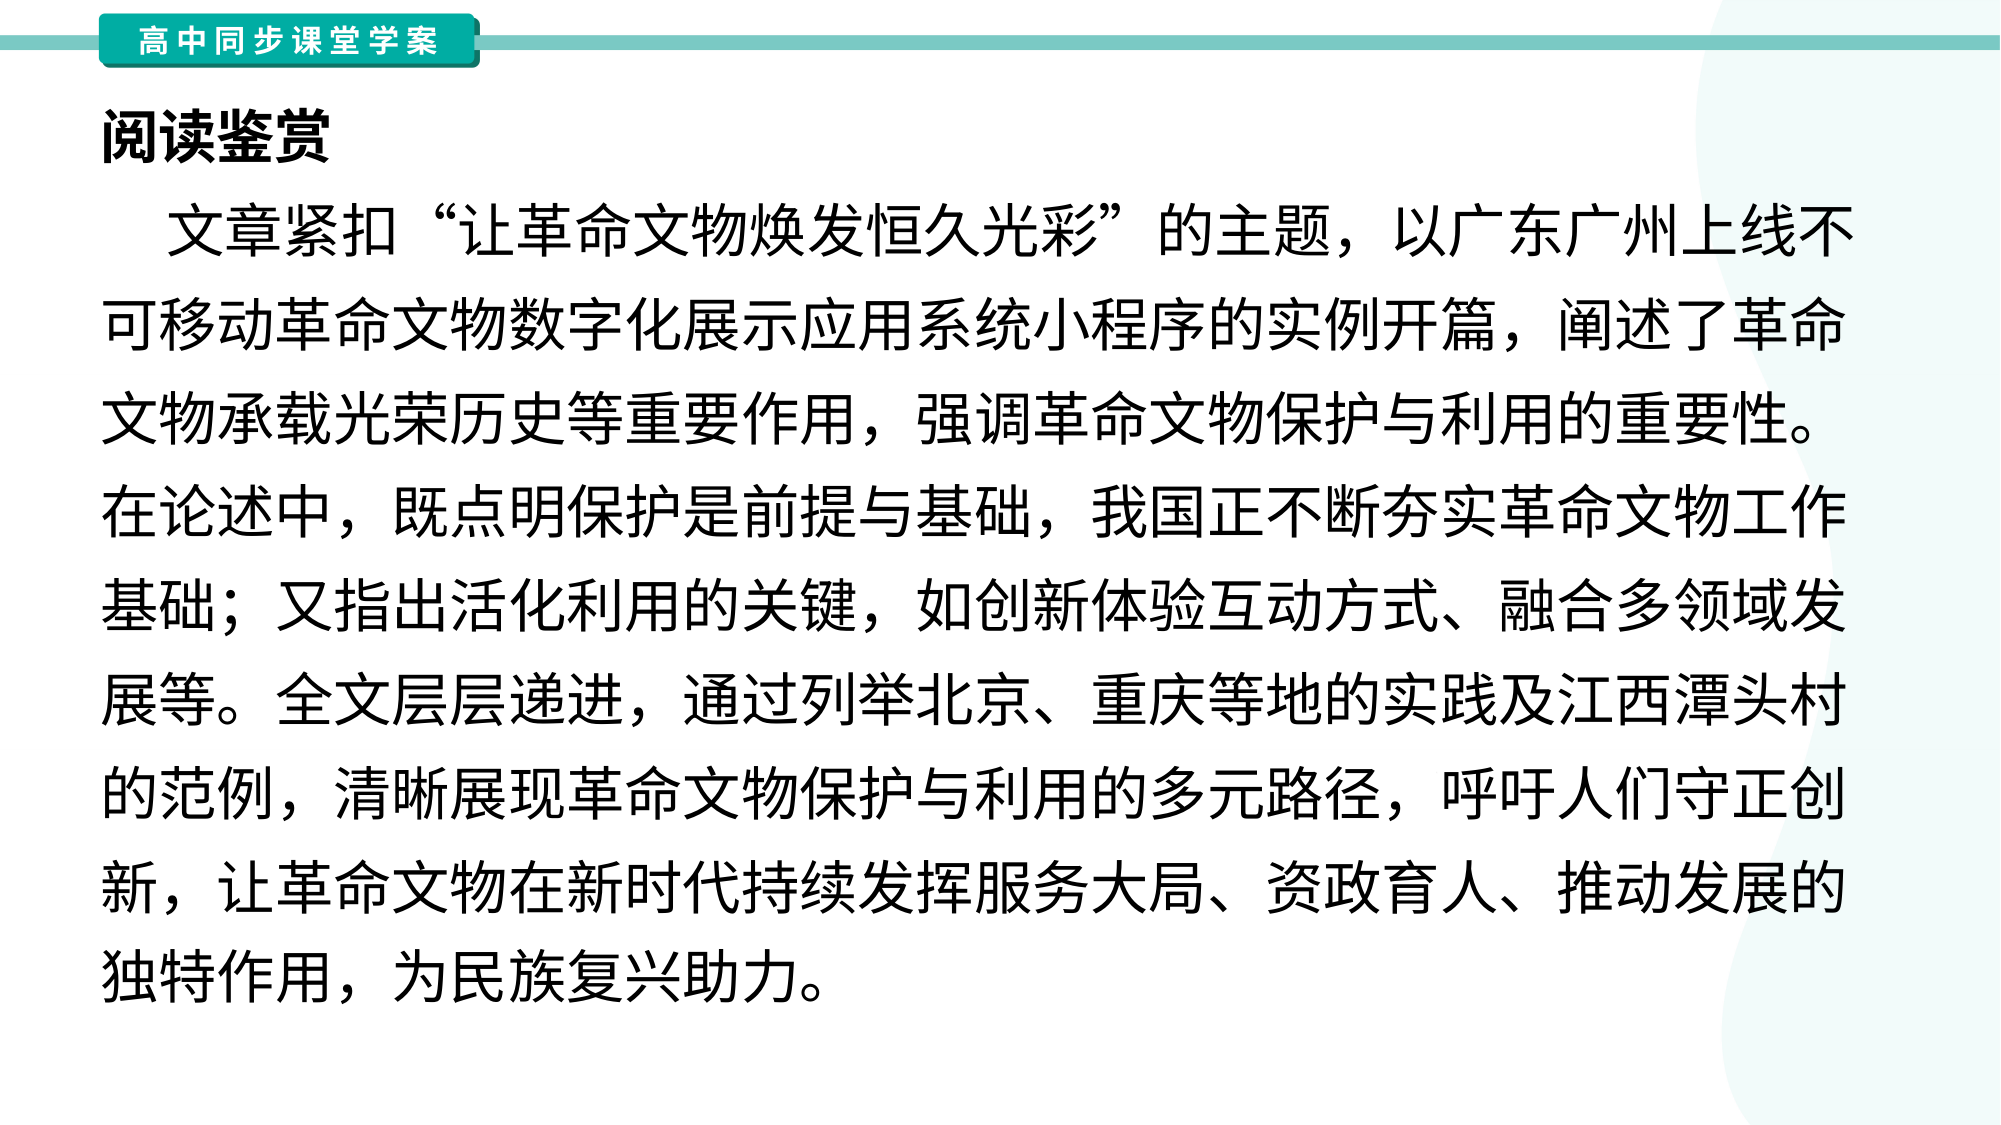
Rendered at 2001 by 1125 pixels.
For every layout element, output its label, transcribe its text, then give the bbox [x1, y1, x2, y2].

text_box 阅读鉴赏 文章紧扣“让革命文物焕发恒久光彩”的主题，以广东广州上线不 可移动革命文物数字化展示应用系统小程序的实例开篇，阐述了革命 文物承载光荣历史等重要作用，强调革命文物保护与利用的重要性。 在论述中，既点明保护是前提与基础，我国正不断夯实革命文物工作 基础；又指出活化利用的关键，如创新体验互动方式、融合多领域发 展等。全文层层递进，通过列举北京、重庆等地的实践及江西潭头村 的范例，清晰展现革命文物保护与利用的多元路径，呼吁人们守正创 新，让革命文物在新时代持续发挥服务大局、资政育人、推动发展的 独特作用，为民族复兴助力。#2.1 [100, 76, 1899, 1002]
picture [0, 0, 2000, 1125]
